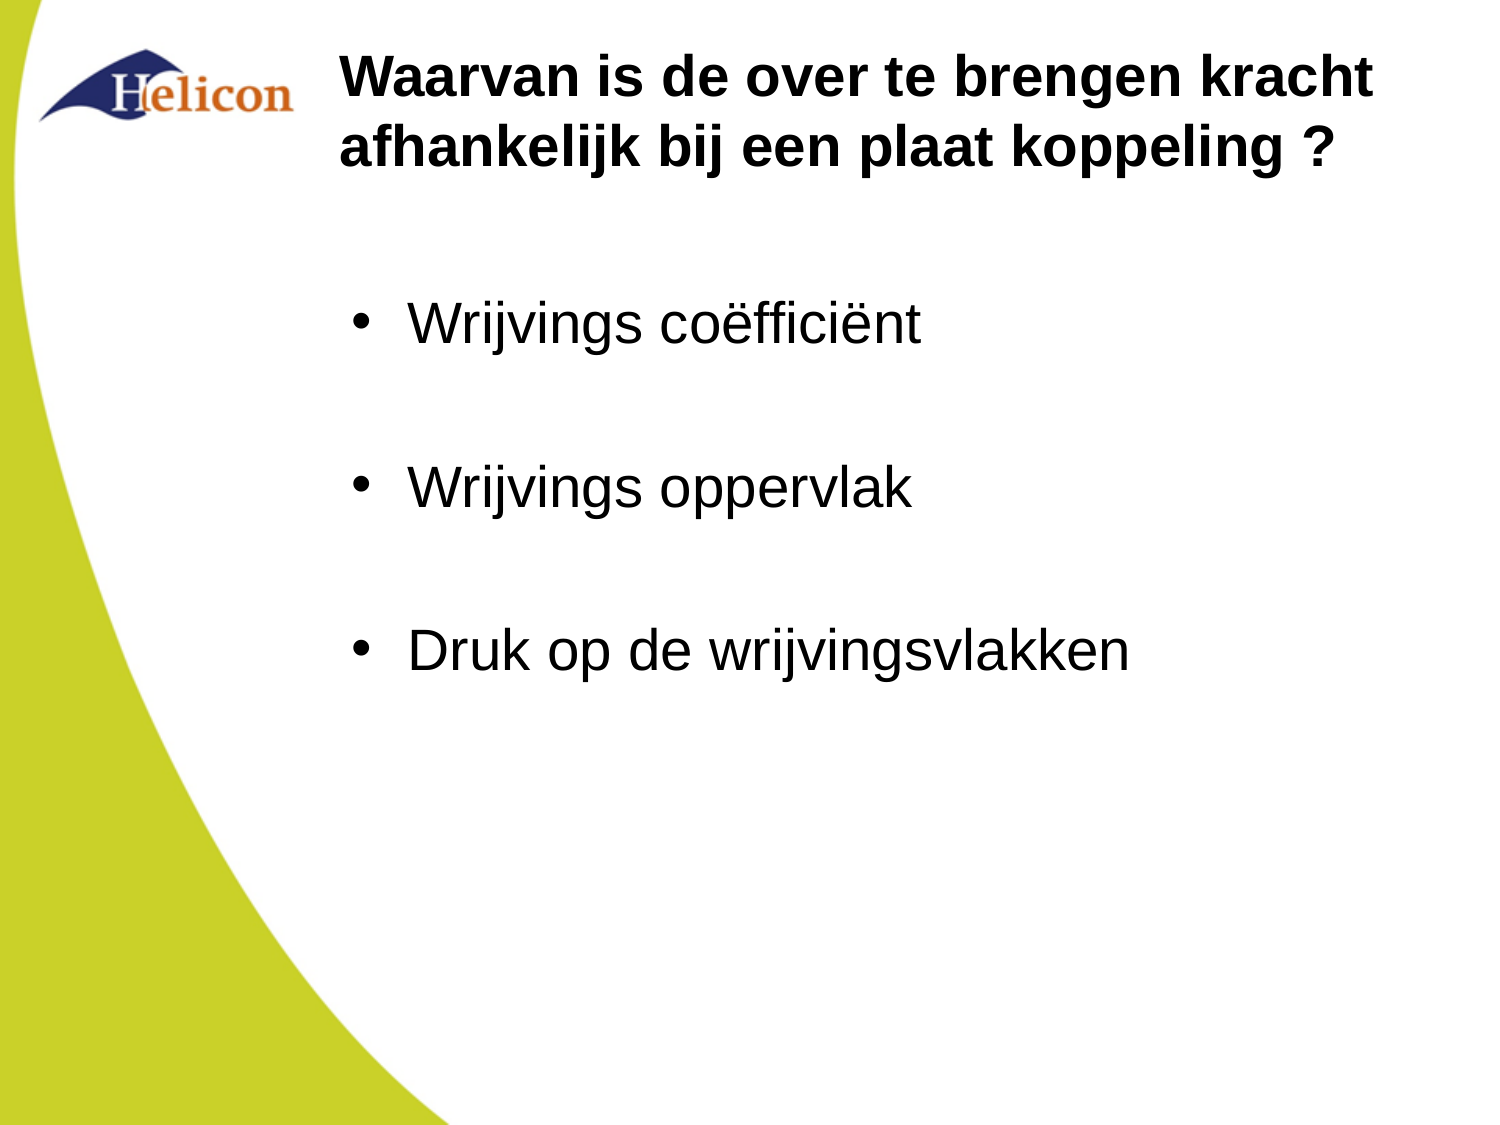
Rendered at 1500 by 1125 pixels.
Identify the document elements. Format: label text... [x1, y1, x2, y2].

title Waarvan is de over te brengen kracht afhankelijk bij een plaat koppeling ? [324, 54, 1415, 161]
picture [0, 0, 1500, 1125]
list Wrijvings coëfficiënt Wrijvings oppervlak Druk op de wrijvingsvlakken [336, 196, 1425, 1005]
